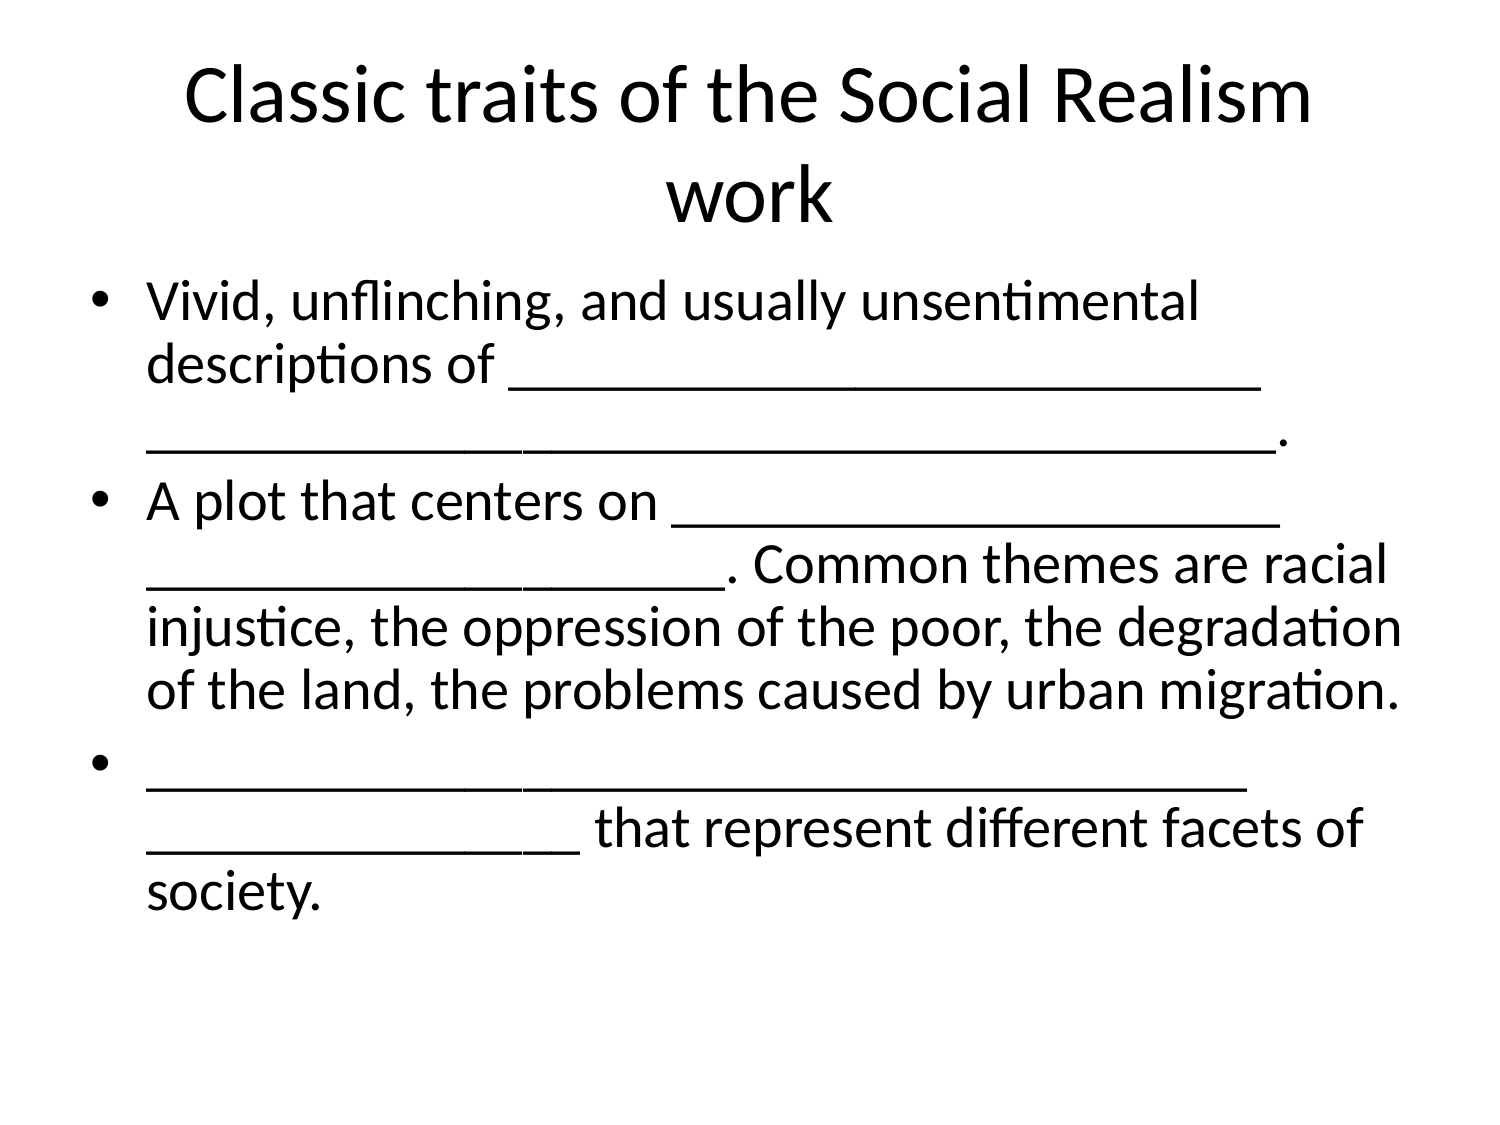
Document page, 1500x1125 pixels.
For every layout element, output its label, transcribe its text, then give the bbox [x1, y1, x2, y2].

list Vivid, unflinching, and usually unsentimental descriptions of __________________________ _______________________________________. A plot that centers on _____________________ ____________________. Common themes are racial injustice, the oppression of the poor, the degradation of the land, the problems caused by urban migration. ______________________________________ _______________ that represent different facets of society. [75, 262, 1425, 1005]
title Classic traits of the Social Realism work [75, 45, 1425, 233]
